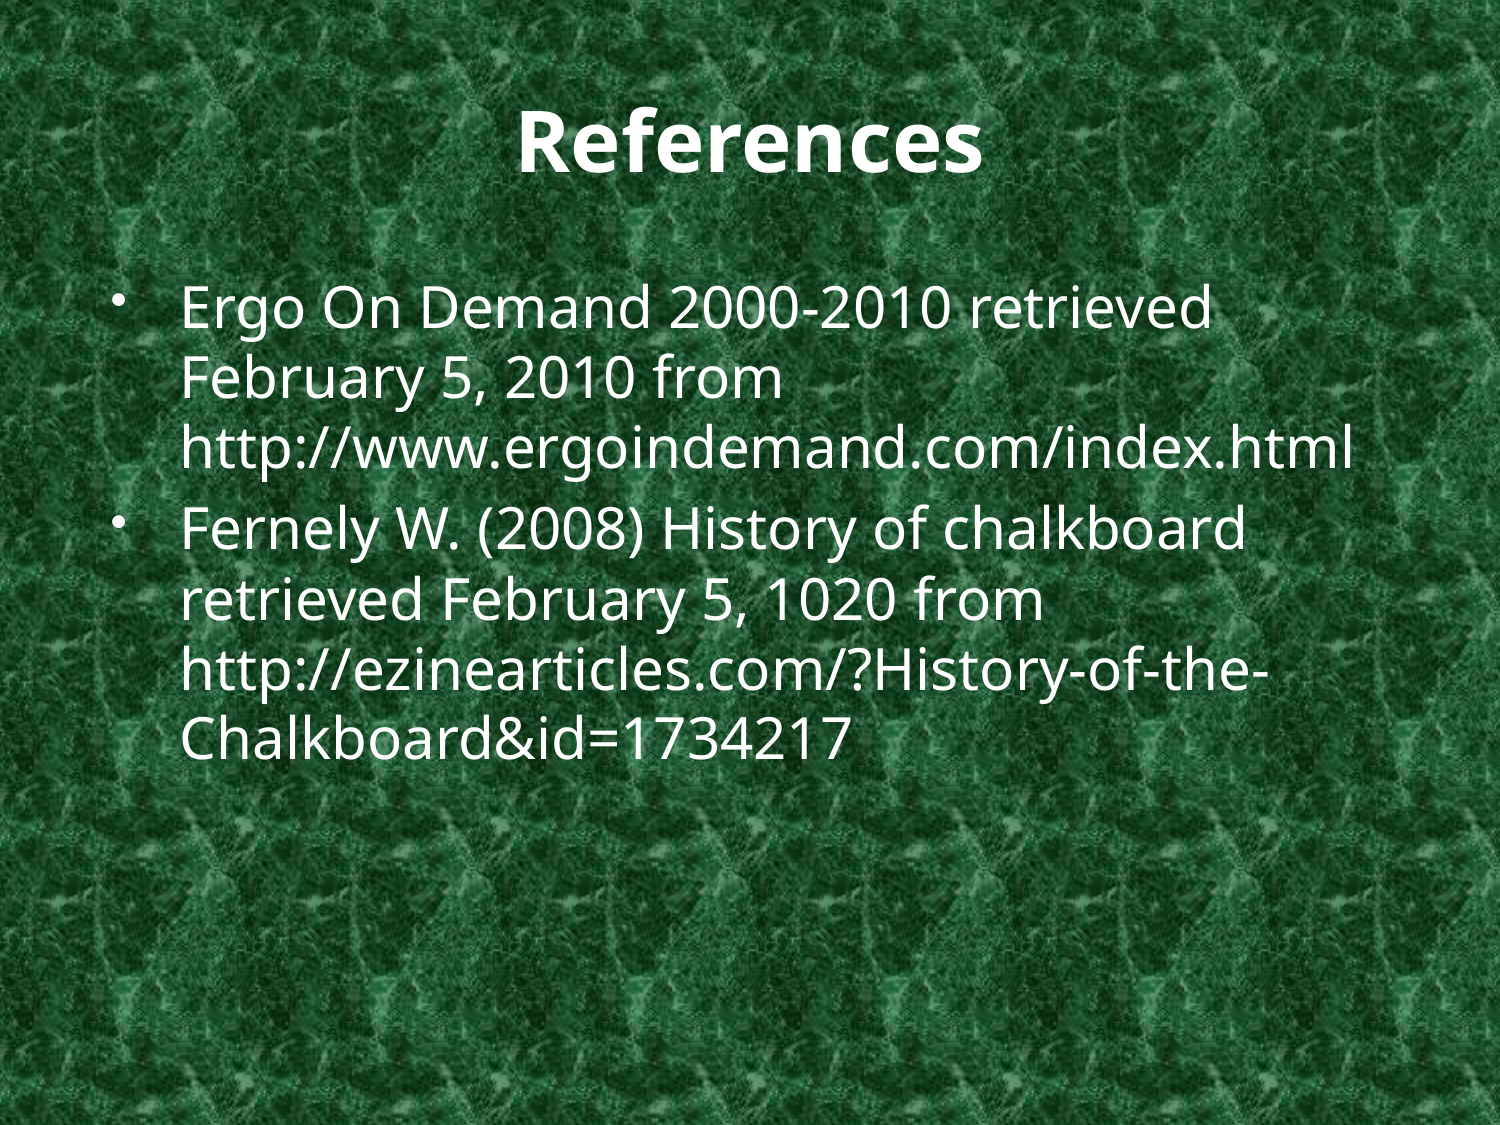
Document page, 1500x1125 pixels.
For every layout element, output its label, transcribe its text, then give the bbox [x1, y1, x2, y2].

picture [0, 0, 1500, 1125]
list Ergo On Demand 2000-2010 retrieved February 5, 2010 from http://www.ergoindemand.com/index.html Fernely W. (2008) History of chalkboard retrieved February 5, 1020 from http://ezinearticles.com/?History-of-the-Chalkboard&id=1734217 [74, 262, 1426, 1036]
title References [75, 45, 1425, 233]
